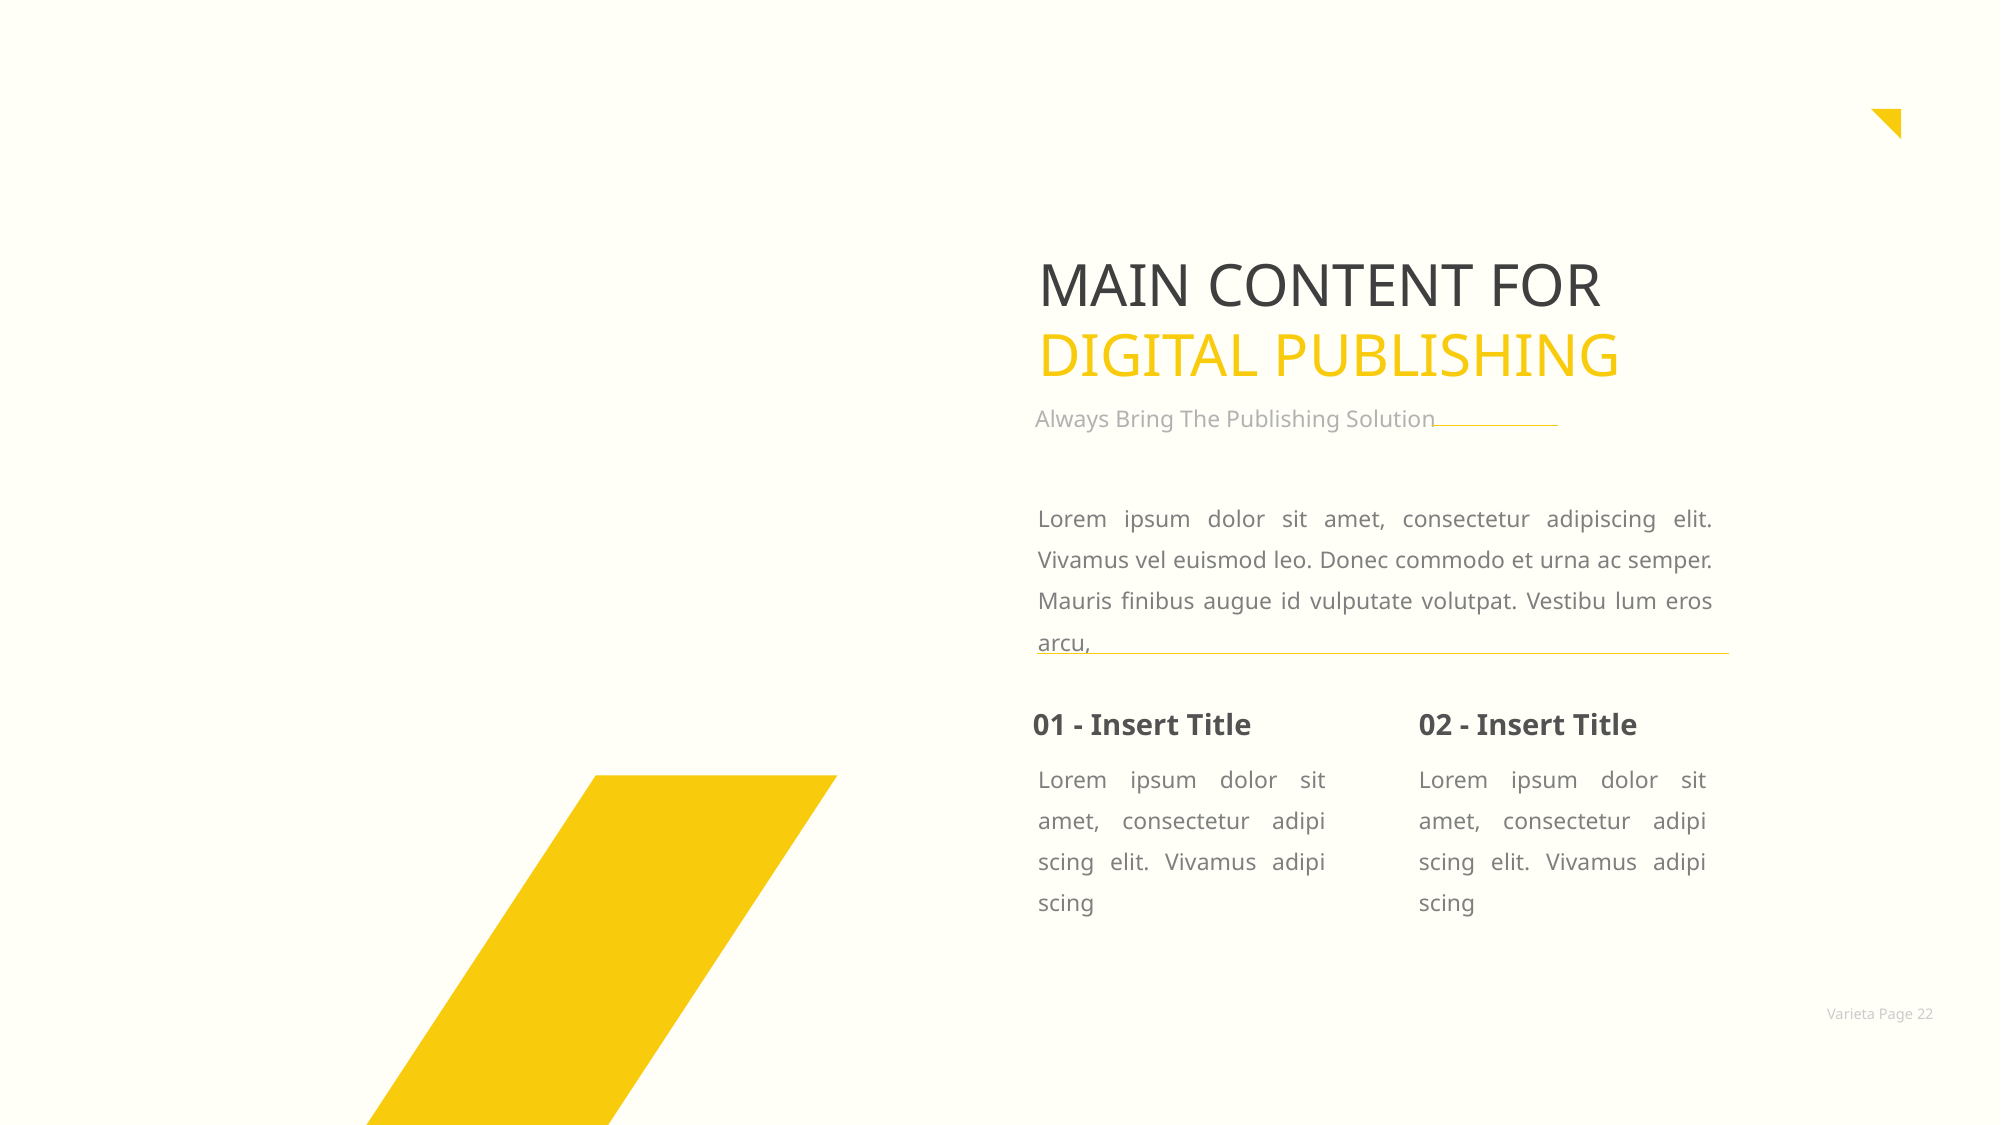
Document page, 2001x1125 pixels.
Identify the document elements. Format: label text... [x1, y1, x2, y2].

text_box Lorem ipsum dolor sit amet, consectetur adipi scing elit. Vivamus adipi scing [1404, 744, 1722, 924]
text_box MAIN CONTENT FOR DIGITAL PUBLISHING [1023, 240, 1722, 396]
text_box Varieta Page 22 [1757, 997, 1949, 1032]
text_box [1868, 107, 1903, 142]
text_box Lorem ipsum dolor sit amet, consectetur adipiscing elit. Vivamus vel euismod leo. Donec commodo et urna ac semper. Mauris finibus augue id vulputate volutpat. Vestibu lum eros arcu, [1023, 483, 1729, 664]
text_box 01 - Insert Title [1018, 681, 1310, 749]
text_box 02 - Insert Title [1404, 681, 1696, 749]
text_box Always Bring The Publishing Solution [1020, 397, 1451, 440]
text_box Lorem ipsum dolor sit amet, consectetur adipi scing elit. Vivamus adipi scing [1023, 744, 1341, 924]
picture [0, 114, 1000, 1125]
